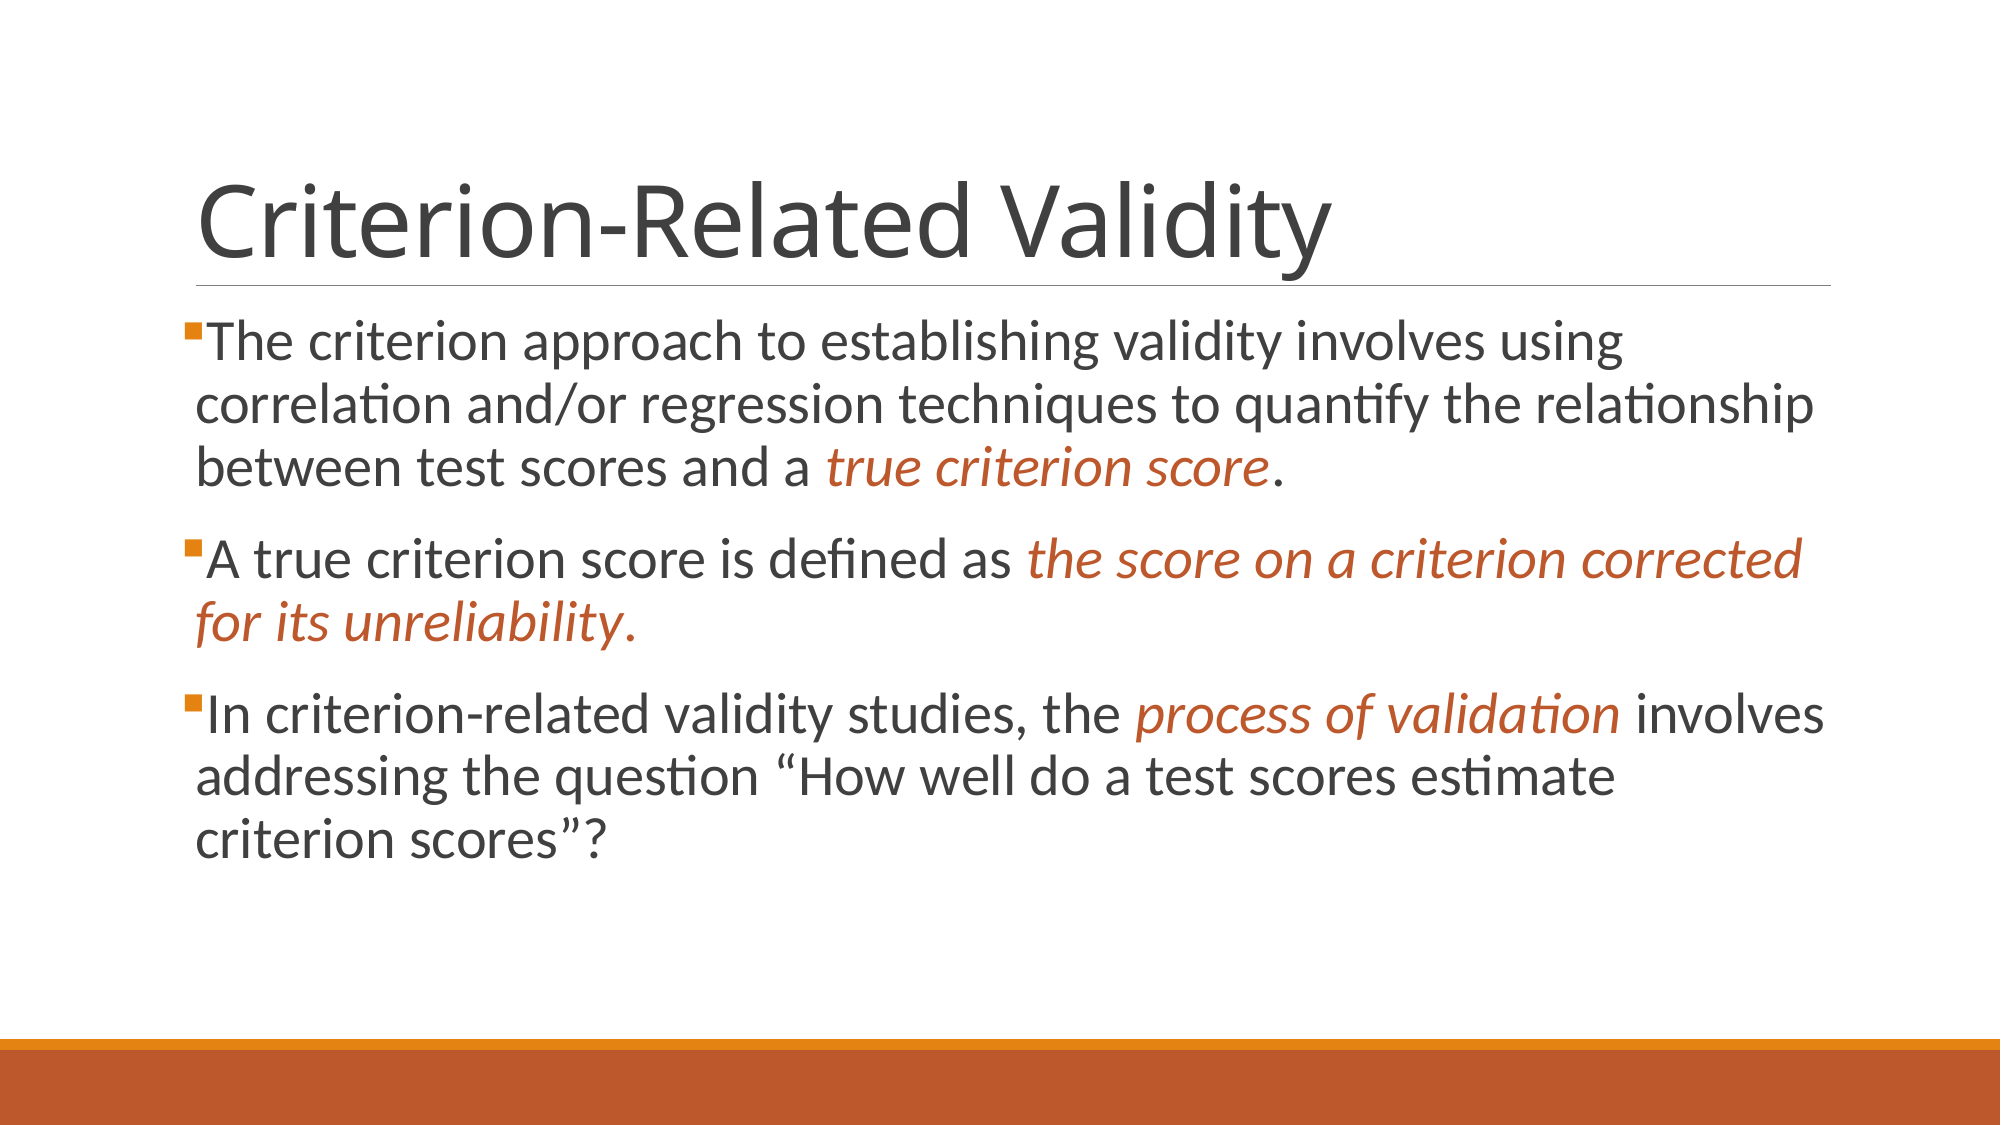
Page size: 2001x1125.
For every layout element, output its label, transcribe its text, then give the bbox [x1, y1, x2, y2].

title Criterion-Related Validity [180, 47, 1830, 285]
list The criterion approach to establishing validity involves using correlation and/or regression techniques to quantify the relationship between test scores and a true criterion score. A true criterion score is defined as the score on a criterion corrected for its unreliability. In criterion-related validity studies, the process of validation involves addressing the question “How well do a test scores estimate criterion scores”? [180, 302, 1830, 963]
